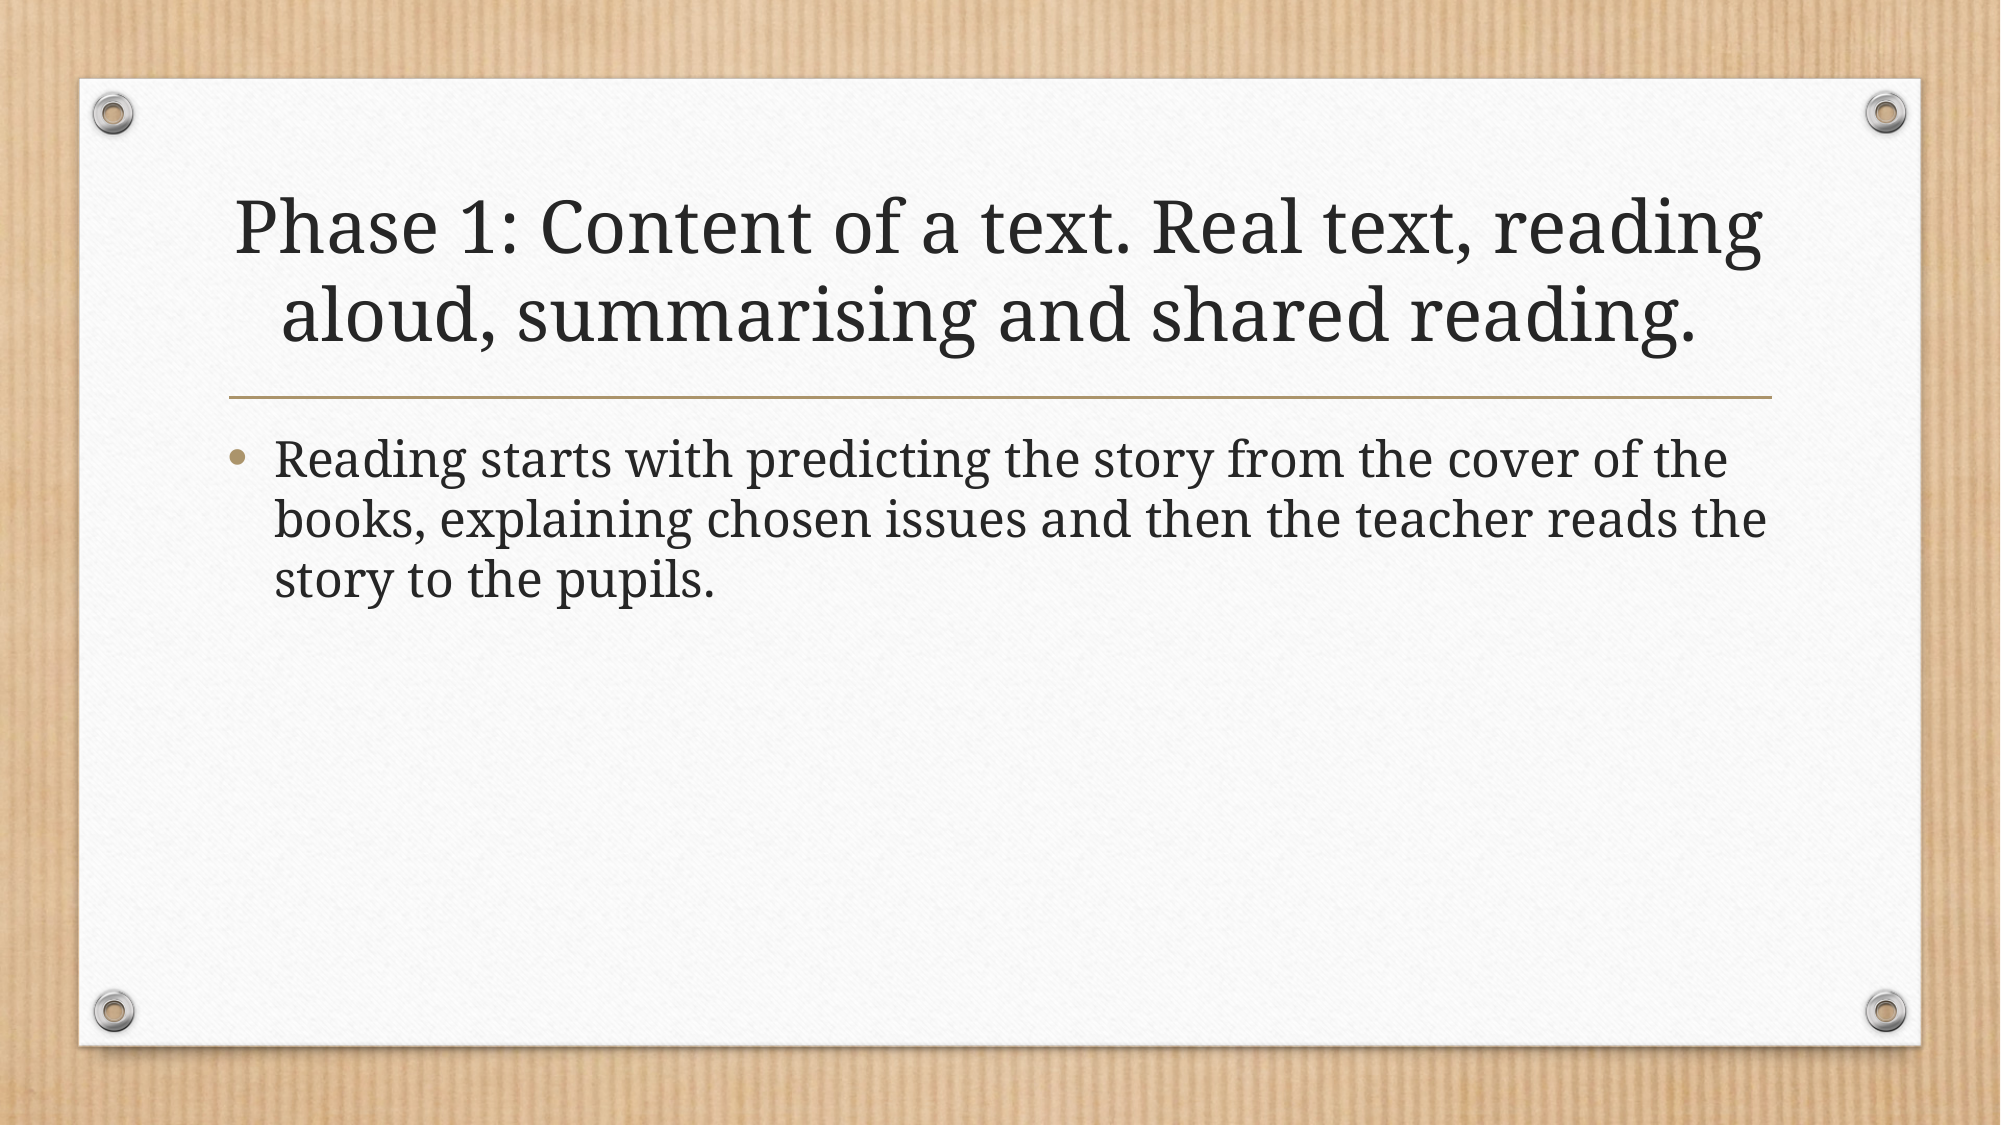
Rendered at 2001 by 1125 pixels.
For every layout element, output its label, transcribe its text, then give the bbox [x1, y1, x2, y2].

list Reading starts with predicting the story from the cover of the books, explaining chosen issues and then the teacher reads the story to the pupils. [212, 419, 1788, 964]
title Phase 1: Content of a text. Real text, reading aloud, summarising and shared reading. [212, 161, 1788, 375]
picture [0, 0, 2001, 1125]
